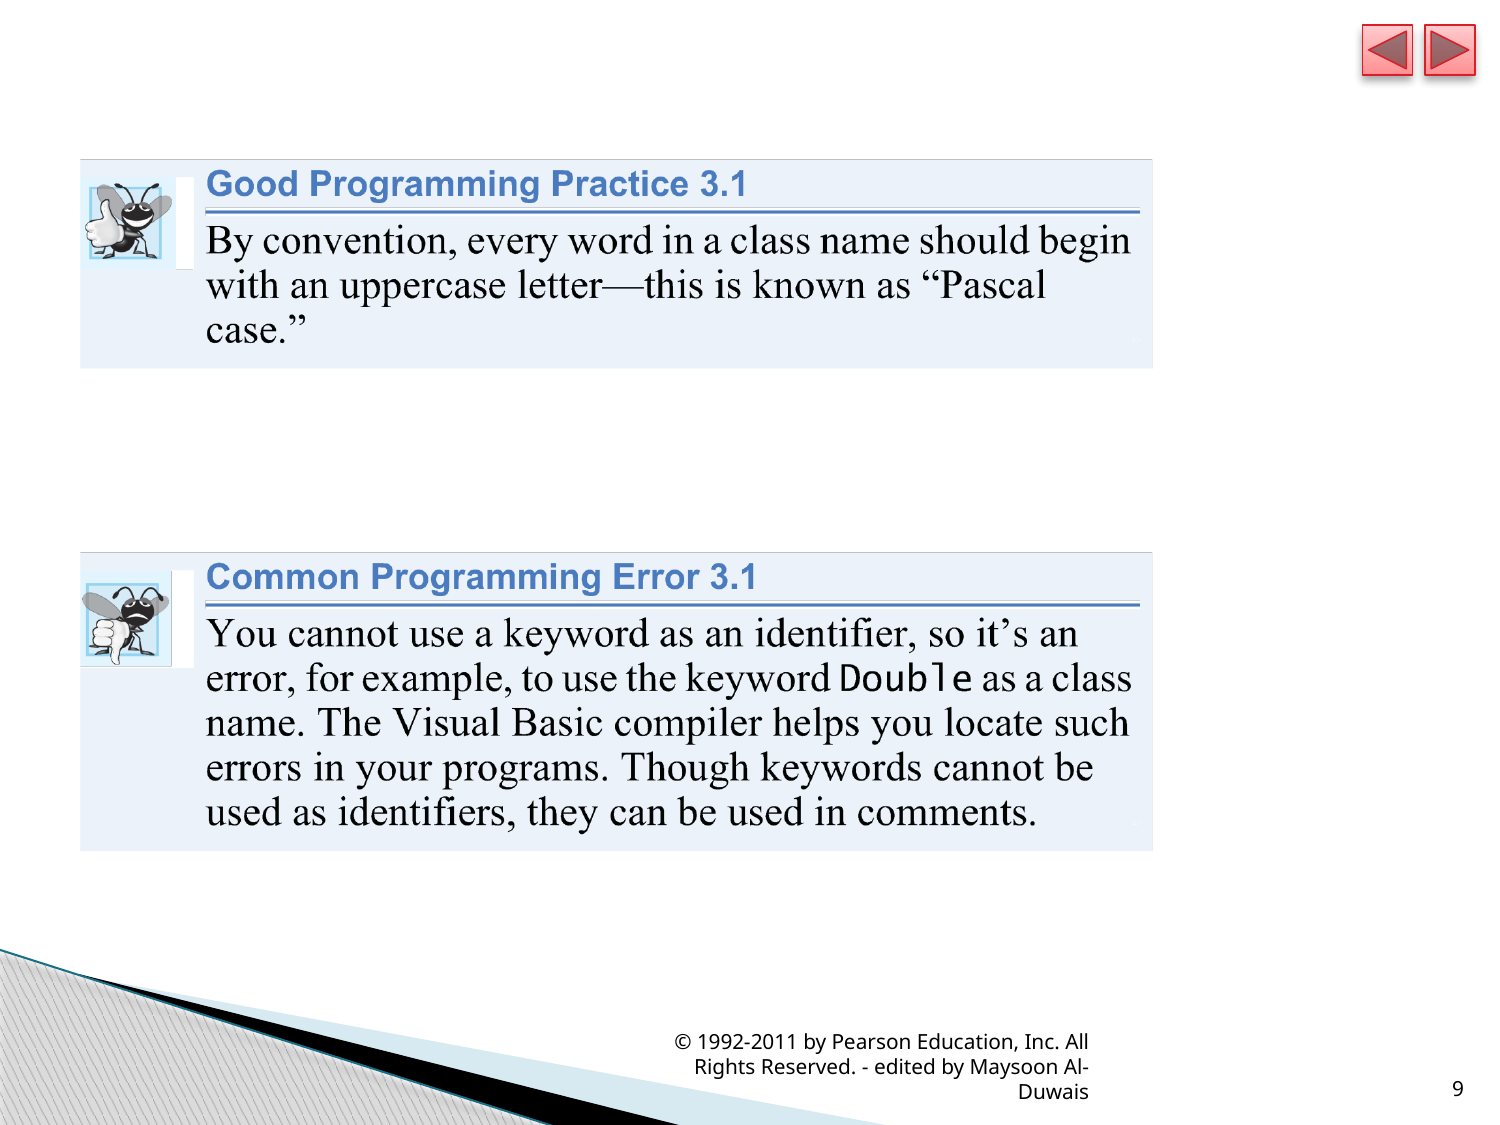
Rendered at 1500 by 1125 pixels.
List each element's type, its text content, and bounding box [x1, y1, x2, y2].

slide_number 9 [1418, 1051, 1479, 1112]
picture [0, 106, 1500, 1018]
footer © 1992-2011 by Pearson Education, Inc. All Rights Reserved. - edited by Maysoon Al-Duwais [650, 1051, 1105, 1112]
